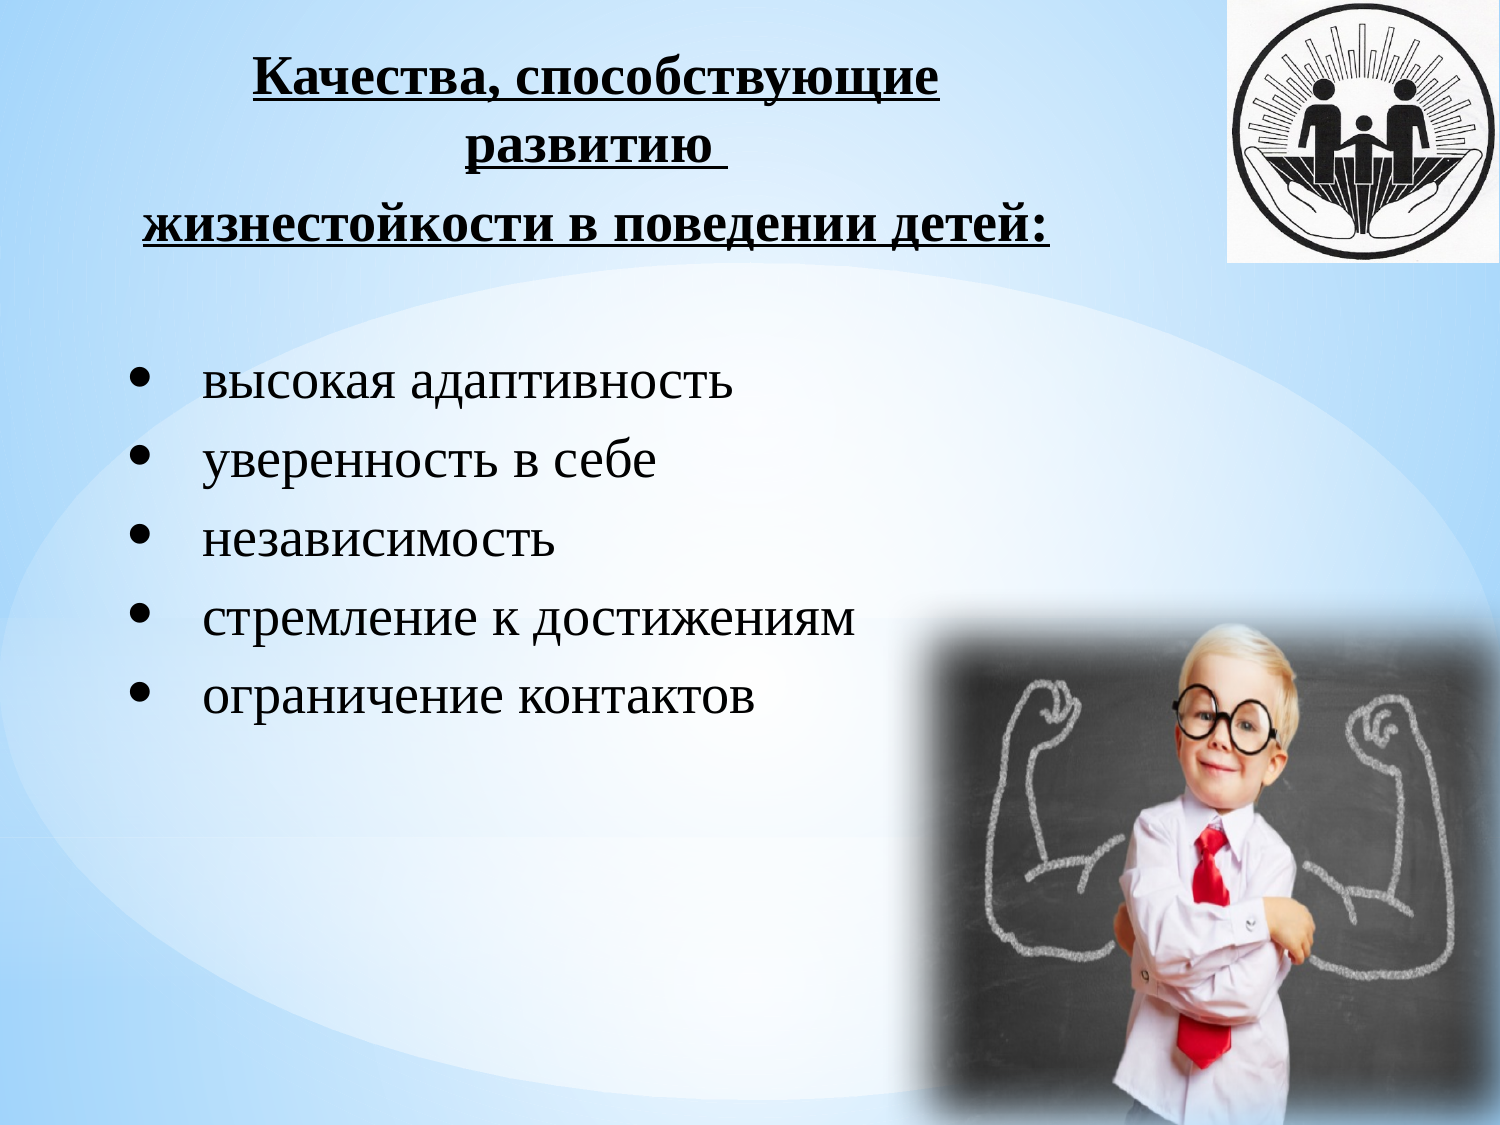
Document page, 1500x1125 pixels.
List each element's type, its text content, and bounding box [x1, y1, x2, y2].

list Качества, способствующие развитию жизнестойкости в поведении детей: высокая адаптивность уверенность в себе независимость стремление к достижениям ограничение контактов [112, 30, 1081, 1047]
picture [1226, 0, 1500, 263]
picture [879, 585, 1500, 1125]
